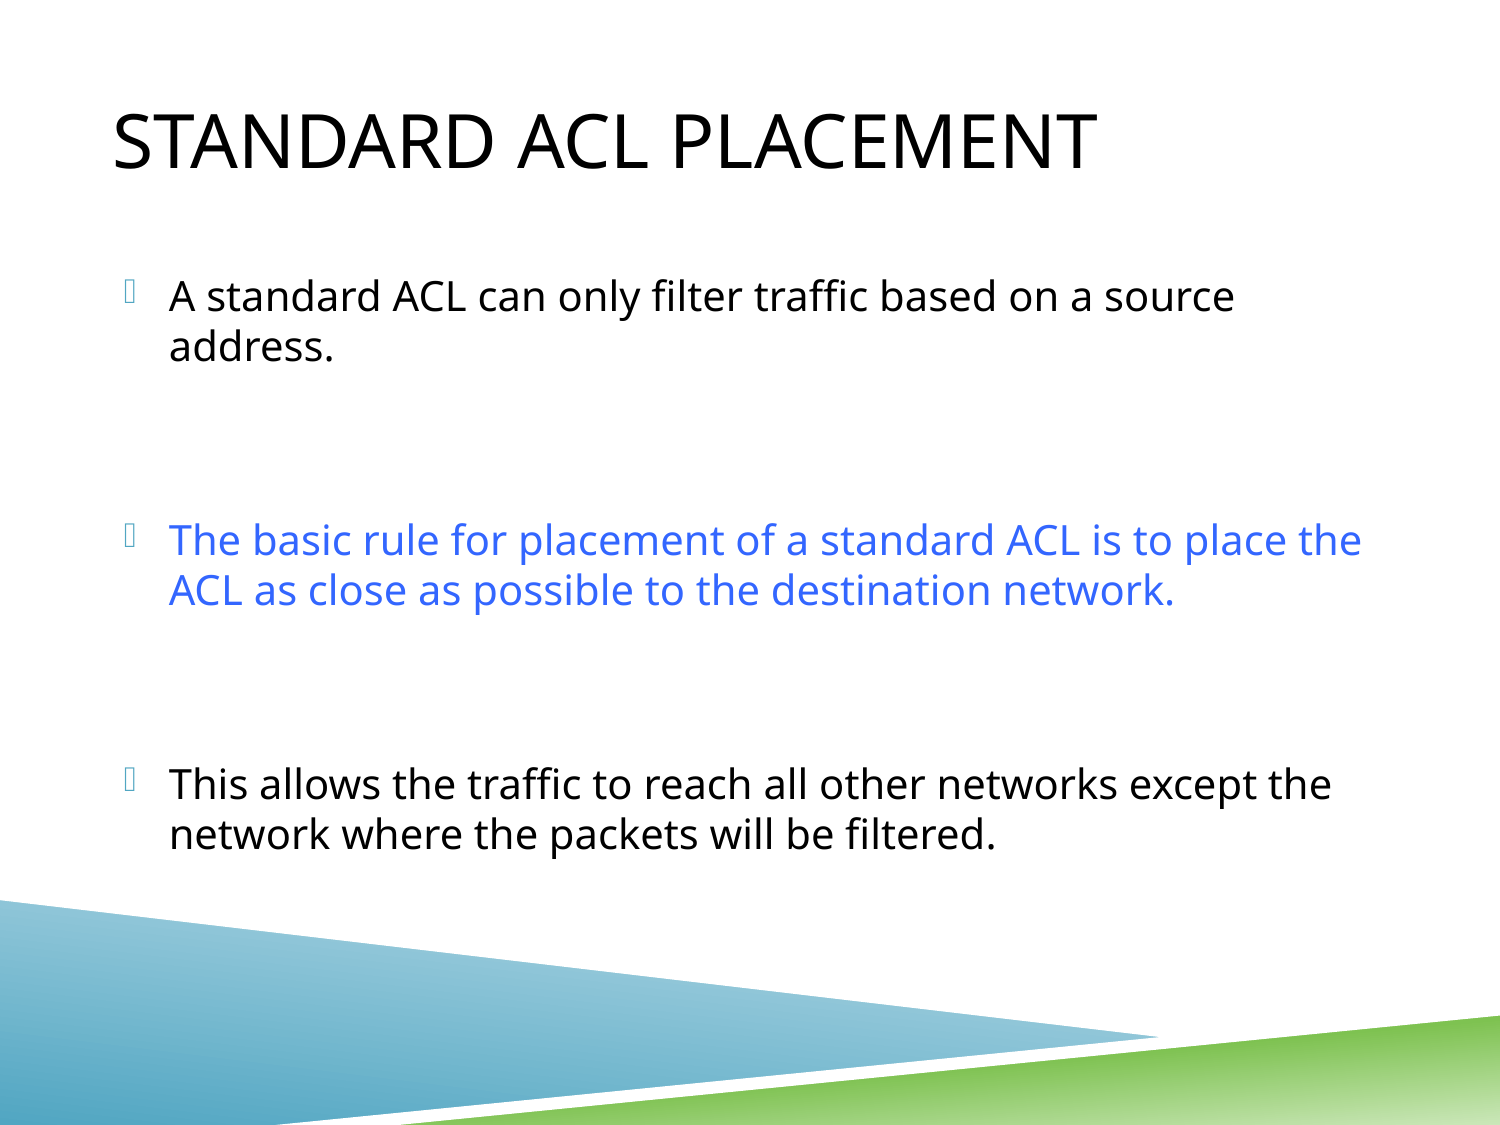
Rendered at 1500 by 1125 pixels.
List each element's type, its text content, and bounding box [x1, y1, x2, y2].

title Standard ACL Placement [112, 45, 1388, 233]
list A standard ACL can only filter traffic based on a source address. The basic rule for placement of a standard ACL is to place the ACL as close as possible to the destination network. This allows the traffic to reach all other networks except the network where the packets will be filtered. [112, 262, 1388, 875]
